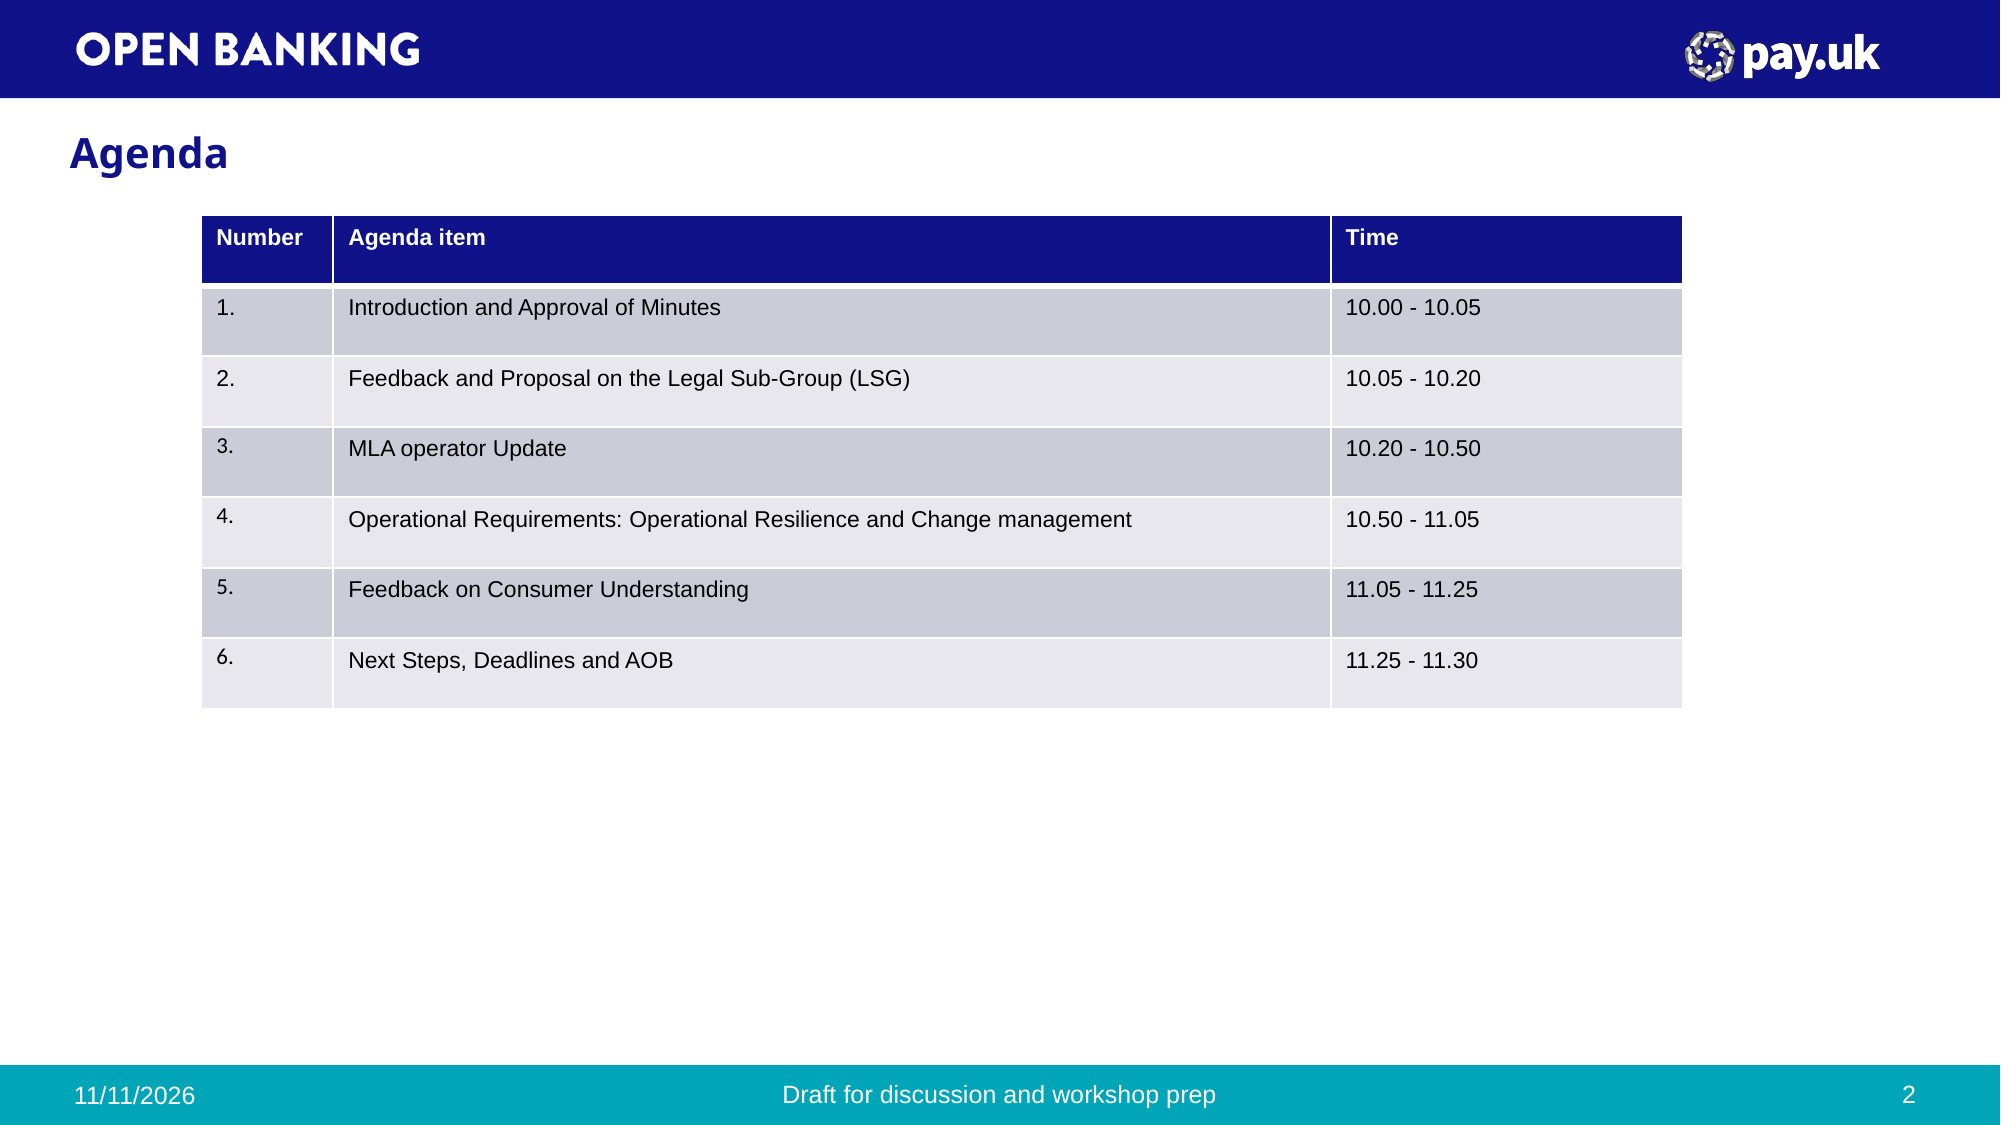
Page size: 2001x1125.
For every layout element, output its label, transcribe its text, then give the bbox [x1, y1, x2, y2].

table_cell 6. [202, 639, 332, 708]
table_cell 10.00 - 10.05 [1332, 289, 1682, 355]
table_cell 1. [202, 289, 332, 355]
footer Draft for discussion and workshop prep [662, 1064, 1338, 1124]
table_cell 4. [202, 498, 332, 567]
table_cell Operational Requirements: Operational Resilience and Change management [334, 498, 1330, 567]
table_header Time [1332, 216, 1682, 283]
table_cell 11.25 - 11.30 [1332, 639, 1682, 708]
table_cell Next Steps, Deadlines and AOB [334, 639, 1330, 708]
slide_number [59, 1065, 509, 1125]
table_cell 11.05 - 11.25 [1332, 569, 1682, 637]
slide_number 2 [1412, 1064, 1932, 1124]
table_cell 10.20 - 10.50 [1332, 428, 1682, 496]
table_header Number [202, 216, 332, 283]
table_cell Introduction and Approval of Minutes [334, 289, 1330, 355]
title Agenda [54, 125, 859, 207]
picture [1677, 19, 1887, 87]
table_cell MLA operator Update [334, 428, 1330, 496]
table_header Agenda item [334, 216, 1330, 283]
picture [43, 0, 452, 99]
table_cell 10.05 - 10.20 [1332, 357, 1682, 426]
table_cell 3. [202, 428, 332, 496]
table_cell Feedback and Proposal on the Legal Sub-Group (LSG) [334, 357, 1330, 426]
table_cell Feedback on Consumer Understanding [334, 569, 1330, 637]
table_cell 10.50 - 11.05 [1332, 498, 1682, 567]
table_cell 5. [202, 569, 332, 637]
table_cell 2. [202, 357, 332, 426]
